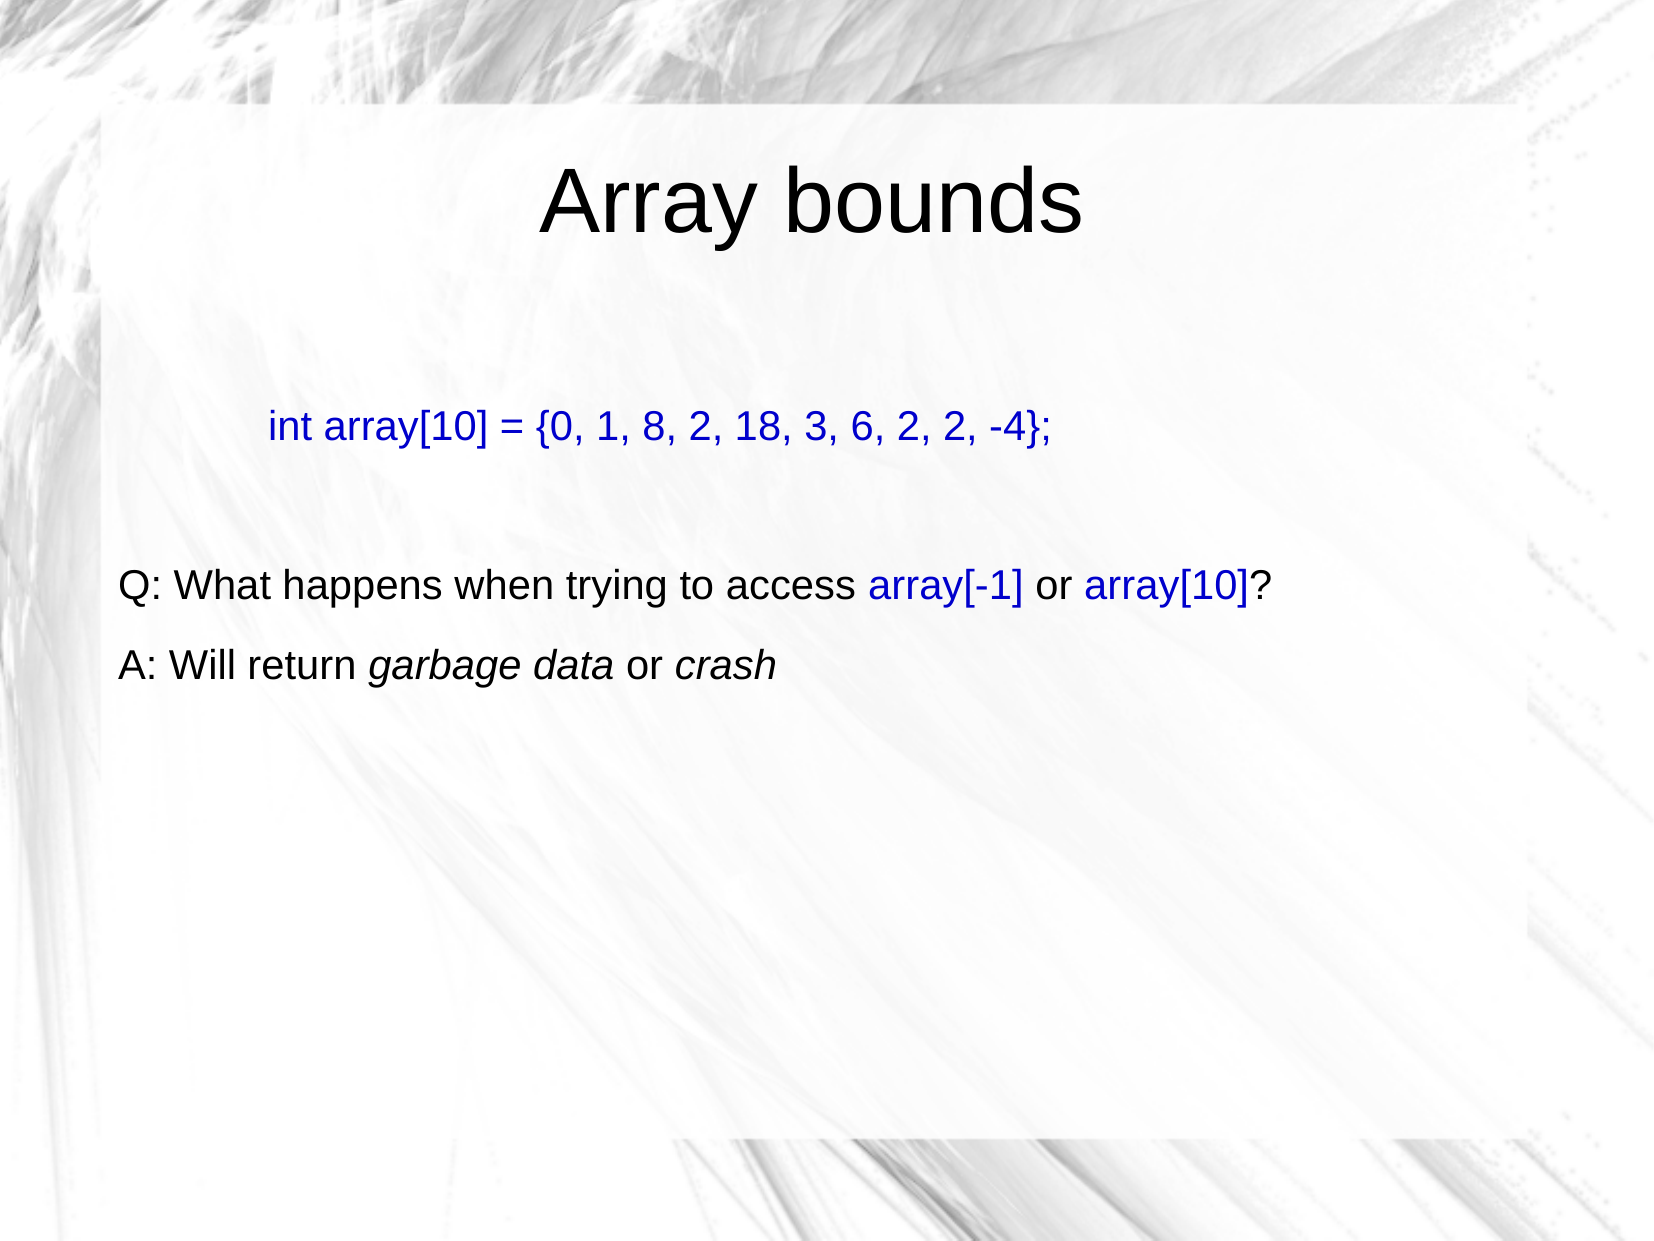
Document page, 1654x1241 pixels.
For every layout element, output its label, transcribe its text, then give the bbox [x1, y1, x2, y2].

title Array bounds [118, 112, 1506, 281]
picture [0, 0, 1654, 1241]
list int array[10] = {0, 1, 8, 2, 18, 3, 6, 2, 2, -4}; Q: What happens when trying to access array[-1] or array[10]? A: Will return garbage data or crash [118, 319, 1571, 1109]
